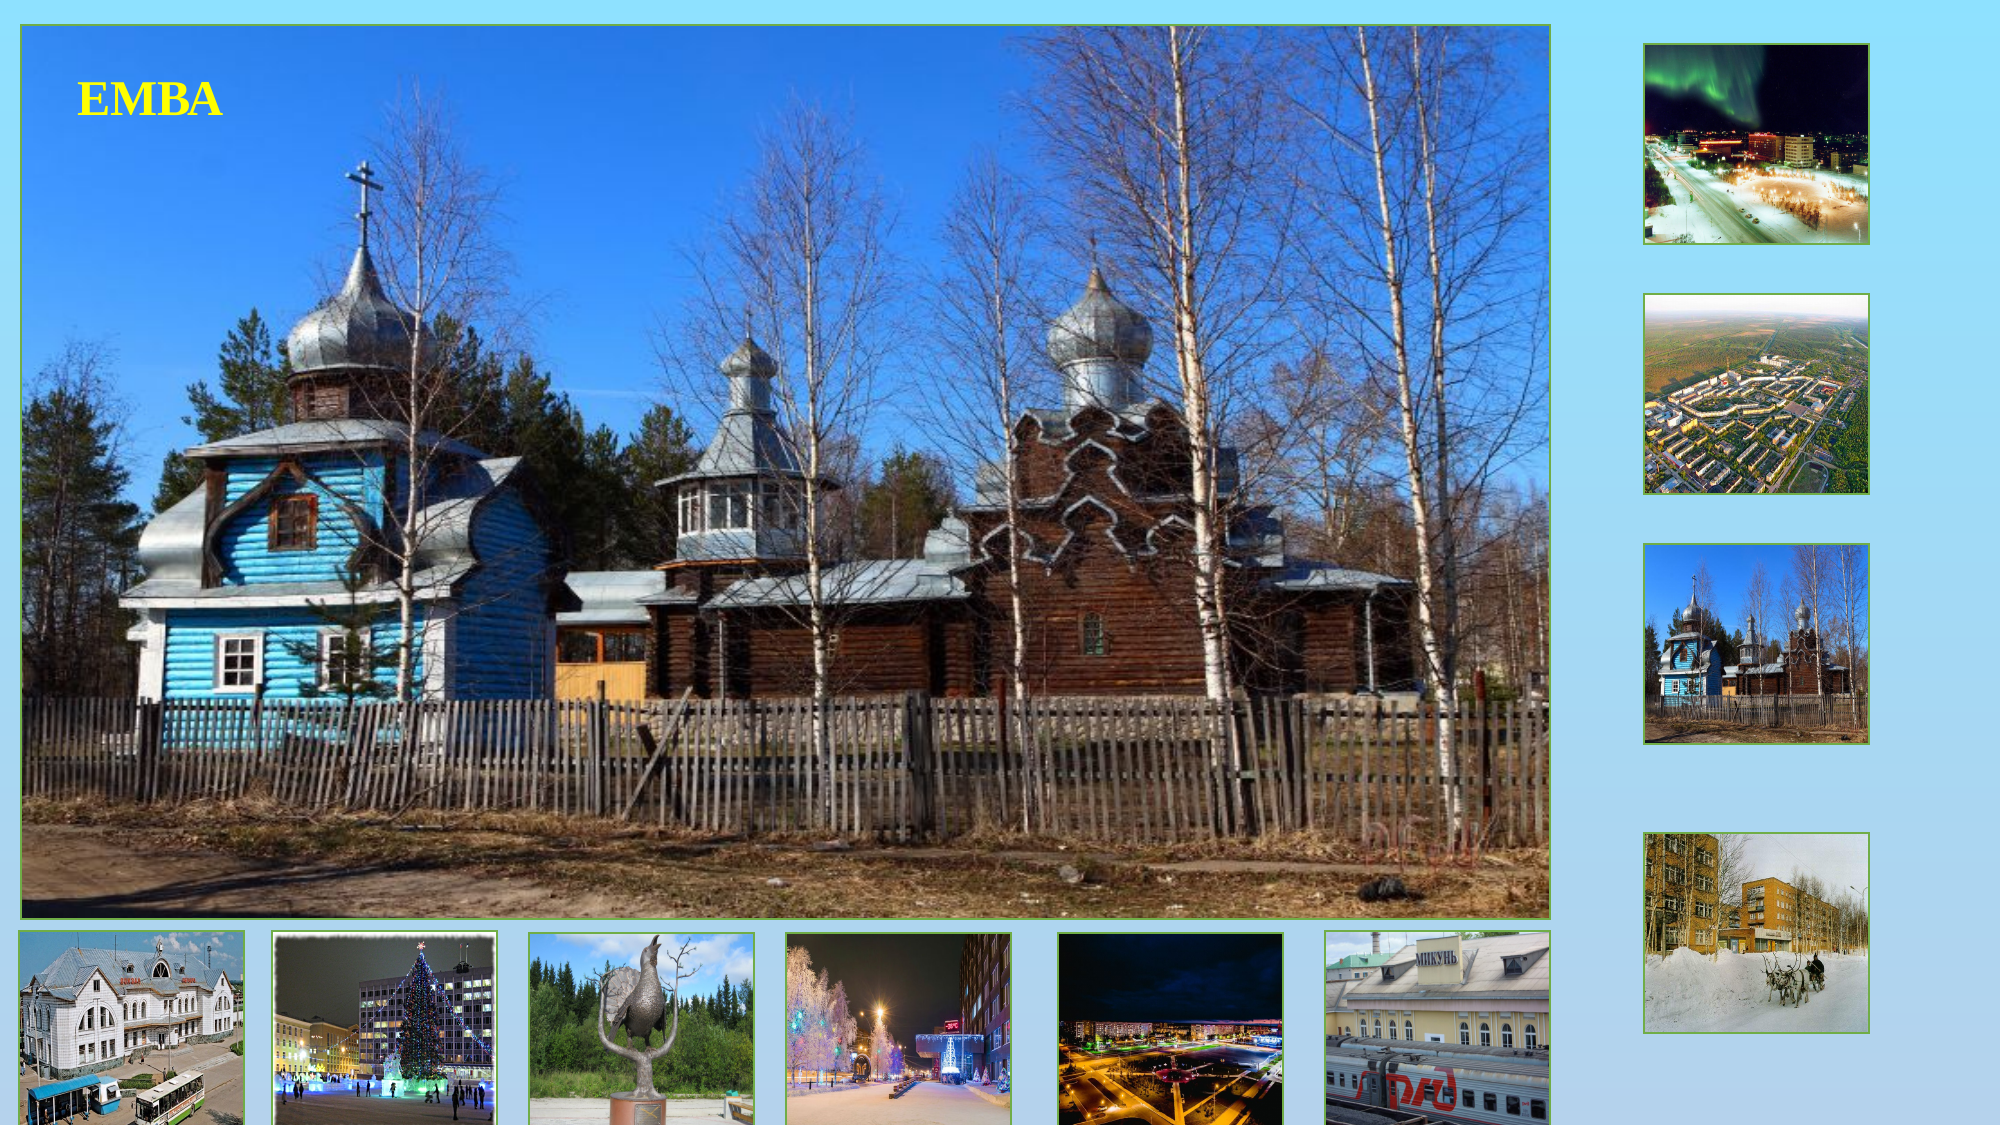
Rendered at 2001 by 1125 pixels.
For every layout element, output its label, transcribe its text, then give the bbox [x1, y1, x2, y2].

text_box [20, 24, 1551, 920]
text_box [528, 932, 755, 1125]
text_box [785, 932, 1012, 1125]
text_box [271, 930, 498, 1125]
text_box [1643, 543, 1870, 745]
text_box [1643, 293, 1870, 495]
text_box ЕМВА [62, 58, 346, 133]
text_box [1324, 930, 1551, 1125]
text_box [18, 930, 245, 1125]
text_box [1057, 932, 1284, 1125]
text_box [1643, 43, 1870, 245]
text_box [1643, 832, 1870, 1034]
